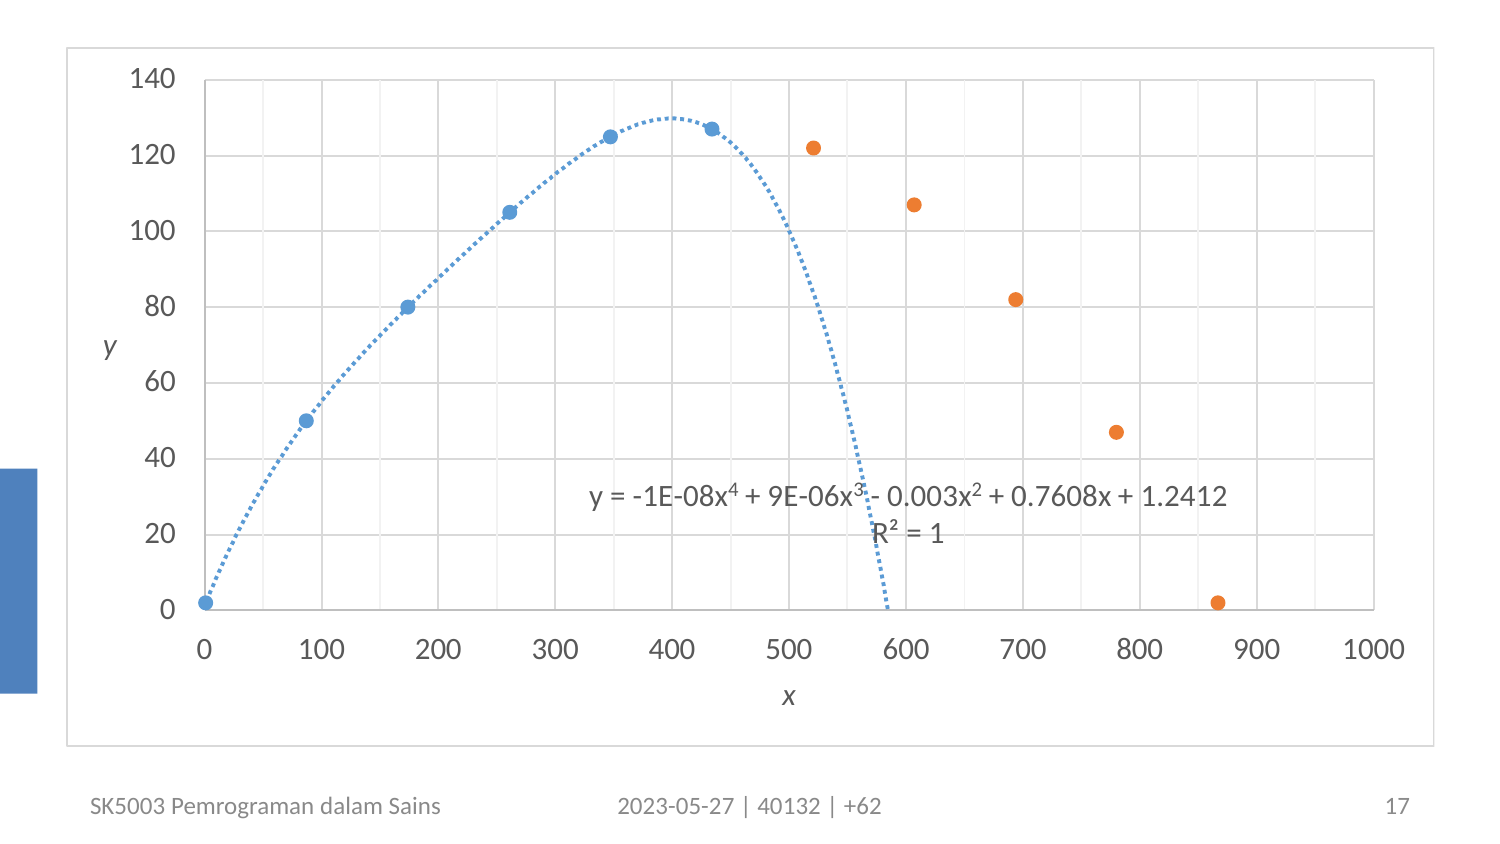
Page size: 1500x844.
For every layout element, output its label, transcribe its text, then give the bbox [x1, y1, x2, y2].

slide_number 17 [1074, 782, 1425, 827]
picture [65, 46, 1435, 748]
slide_number SK5003 Pemrograman dalam Sains [75, 782, 463, 827]
footer 2023-05-27 | 40132 | +62 [512, 782, 988, 827]
